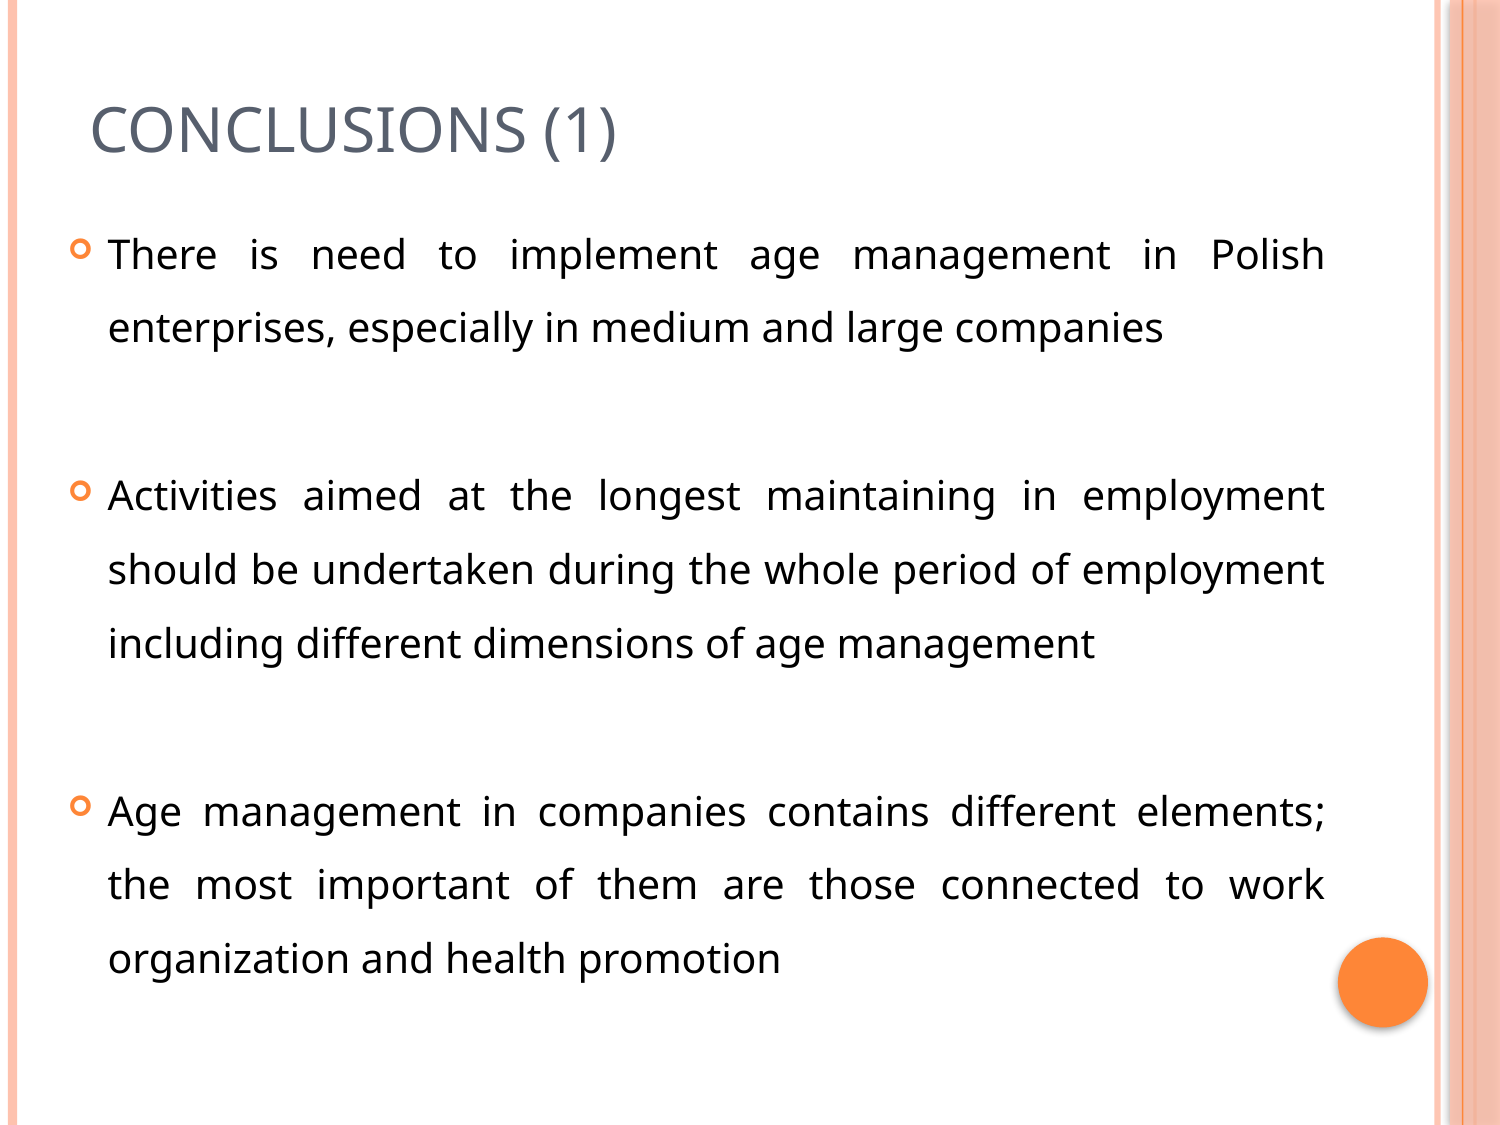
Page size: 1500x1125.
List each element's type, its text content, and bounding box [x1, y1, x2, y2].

title Conclusions (1) [75, 45, 1300, 173]
list There is need to implement age management in Polish enterprises, especially in medium and large companies Activities aimed at the longest maintaining in employment should be undertaken during the whole period of employment including different dimensions of age management Age management in companies contains different elements; the most important of them are those connected to work organization and health promotion [53, 196, 1341, 1062]
